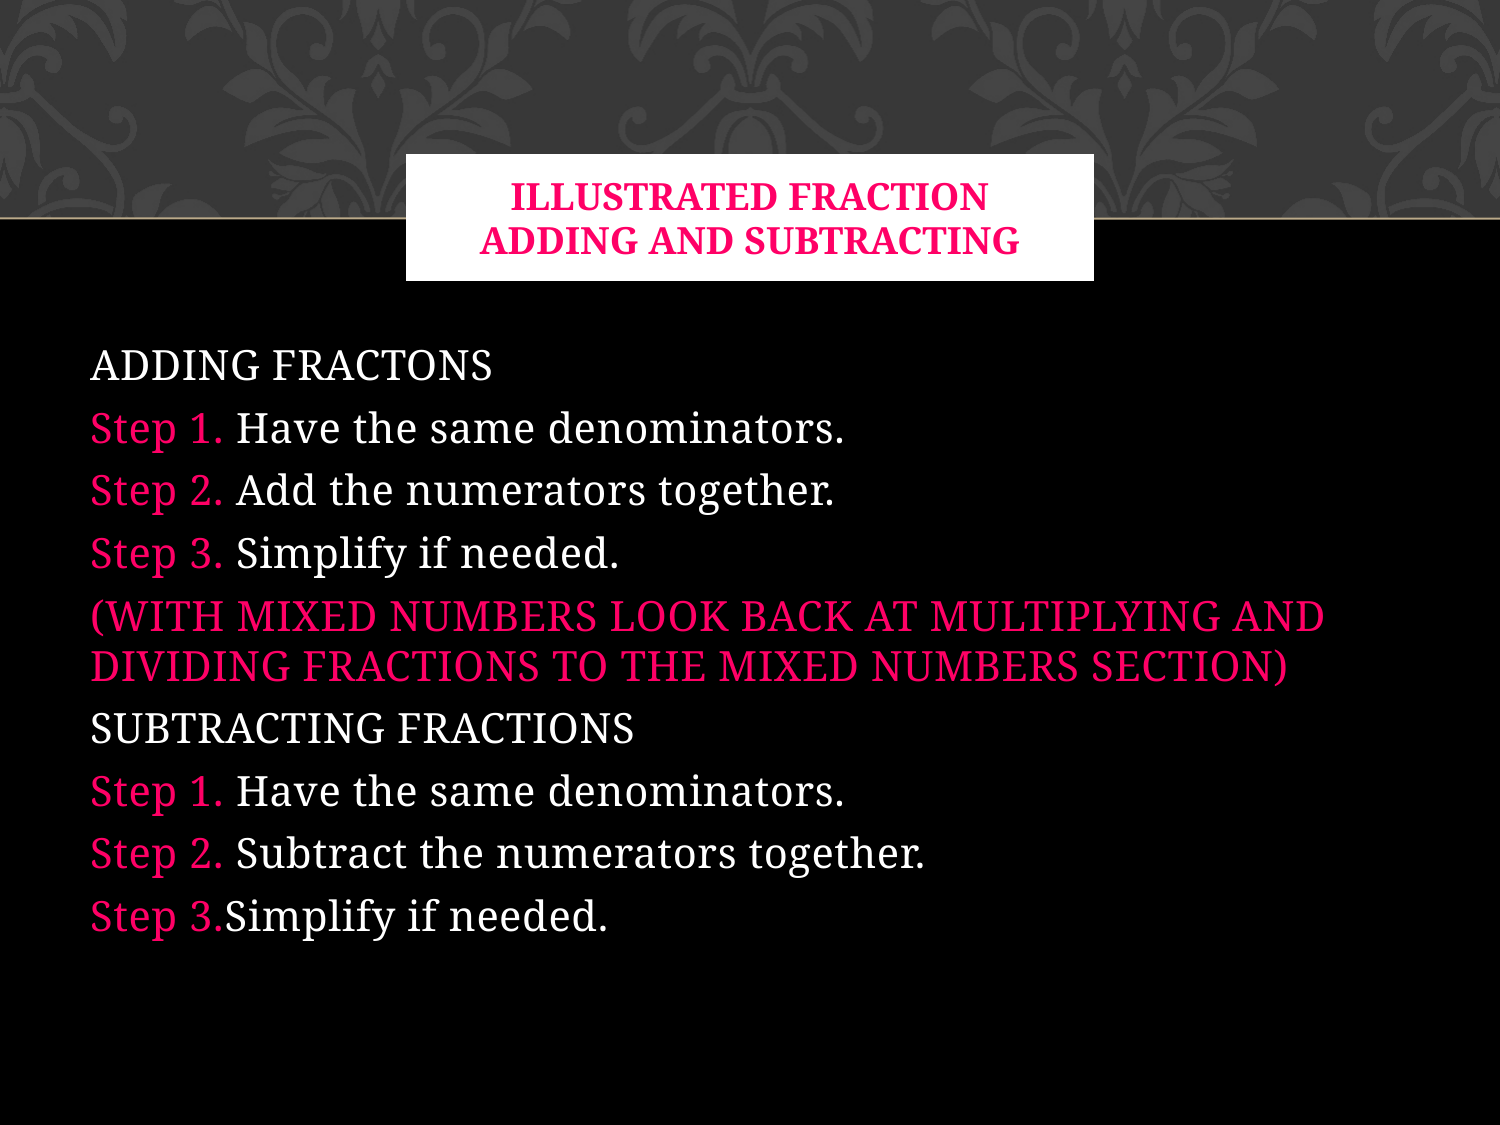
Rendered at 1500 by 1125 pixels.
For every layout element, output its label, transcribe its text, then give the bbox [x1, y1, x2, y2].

title Illustrated fraction adding and subtracting [406, 154, 1094, 281]
list ADDING FRACTONS Step 1. Have the same denominators. Step 2. Add the numerators together. Step 3. Simplify if needed. (WITH MIXED NUMBERS LOOK BACK AT MULTIPLYING AND DIVIDING FRACTIONS TO THE MIXED NUMBERS SECTION) SUBTRACTING FRACTIONS Step 1. Have the same denominators. Step 2. Subtract the numerators together. Step 3.Simplify if needed. [75, 331, 1425, 1000]
